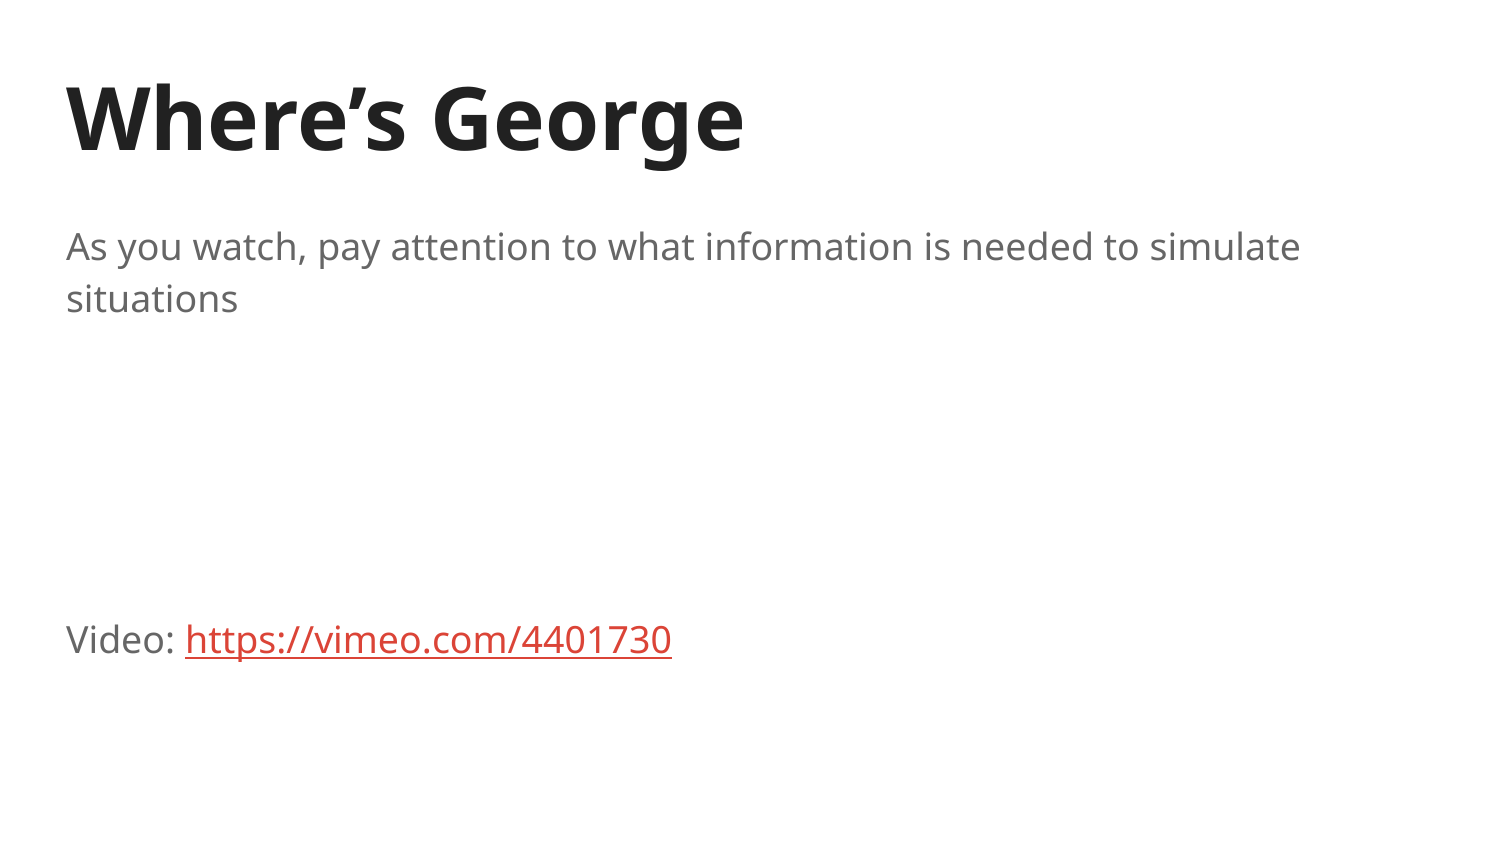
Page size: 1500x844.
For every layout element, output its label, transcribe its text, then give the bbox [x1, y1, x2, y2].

list As you watch, pay attention to what information is needed to simulate situations Video: https://vimeo.com/4401730 [51, 201, 1449, 750]
title Where’s George [51, 48, 1449, 180]
